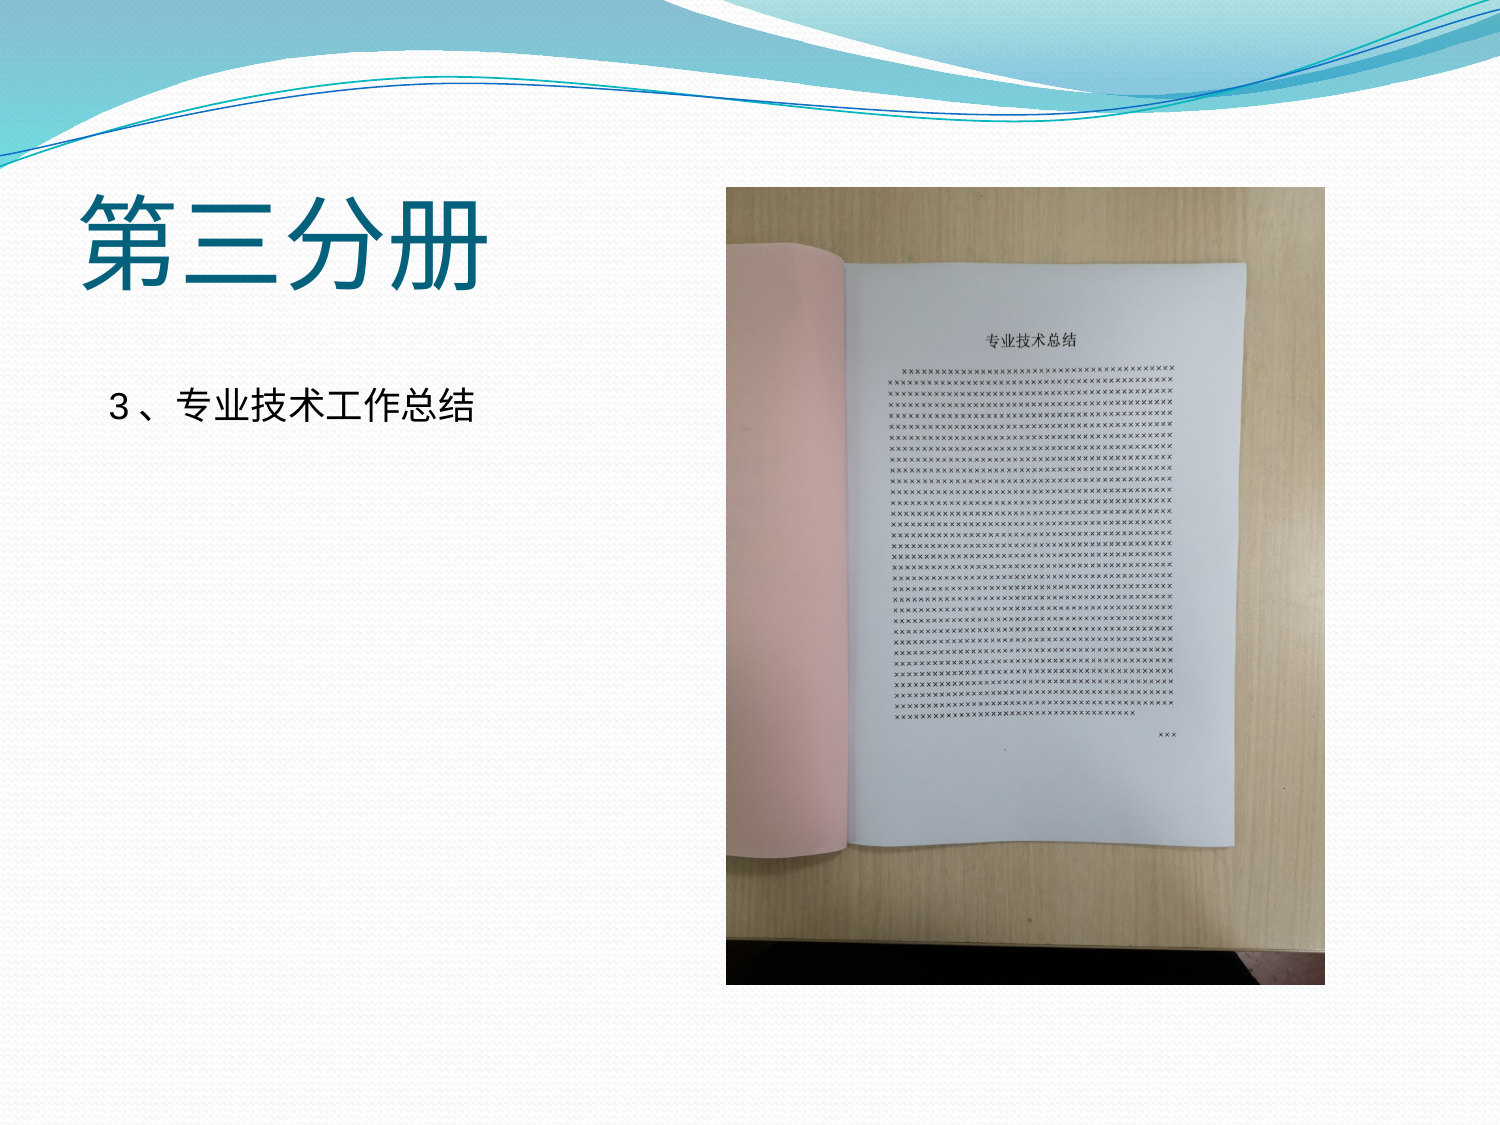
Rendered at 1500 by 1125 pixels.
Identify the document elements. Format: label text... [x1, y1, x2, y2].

title 第三分册 [75, 115, 1425, 303]
text_box 3、专业技术工作总结 [93, 374, 610, 435]
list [726, 187, 1325, 985]
